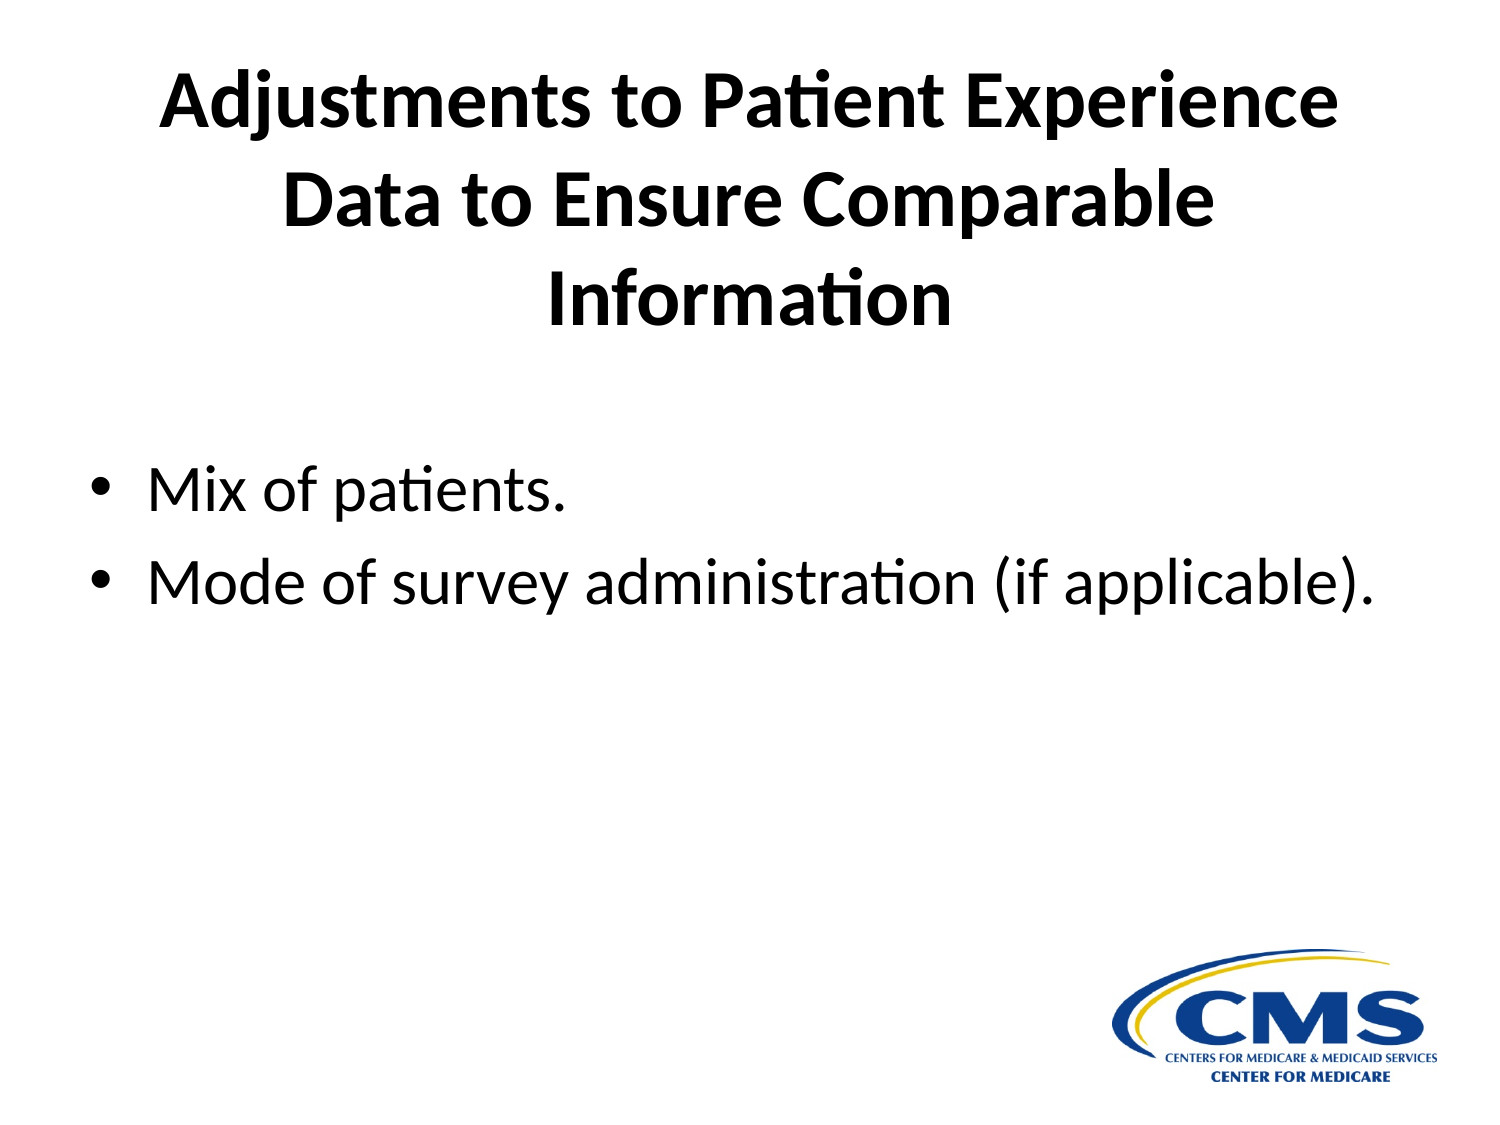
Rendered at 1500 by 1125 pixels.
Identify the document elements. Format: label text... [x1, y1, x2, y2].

text_box Adjustments to Patient Experience Data to Ensure Comparable Information [74, 37, 1425, 350]
picture [1112, 949, 1437, 1082]
text_box Mix of patients. Mode of survey administration (if applicable). [74, 437, 1425, 713]
